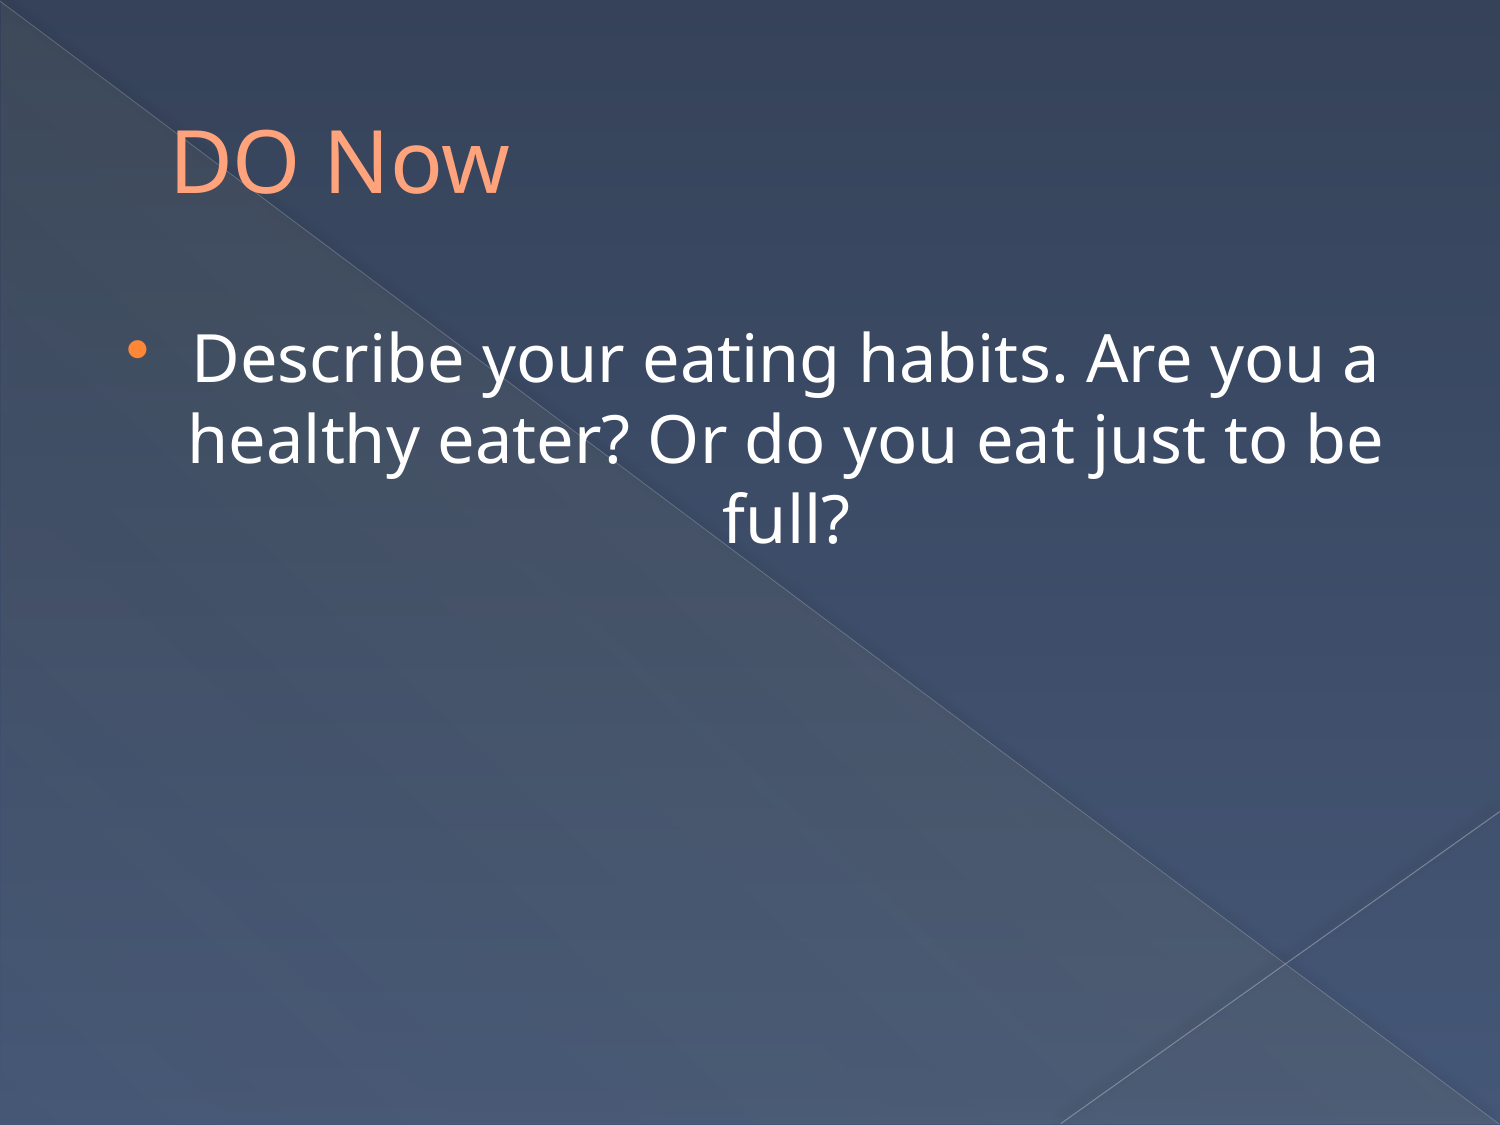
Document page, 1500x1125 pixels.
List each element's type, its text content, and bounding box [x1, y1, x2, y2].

title DO Now [75, 43, 1425, 274]
list Describe your eating habits. Are you a healthy eater? Or do you eat just to be full? [75, 308, 1425, 1059]
